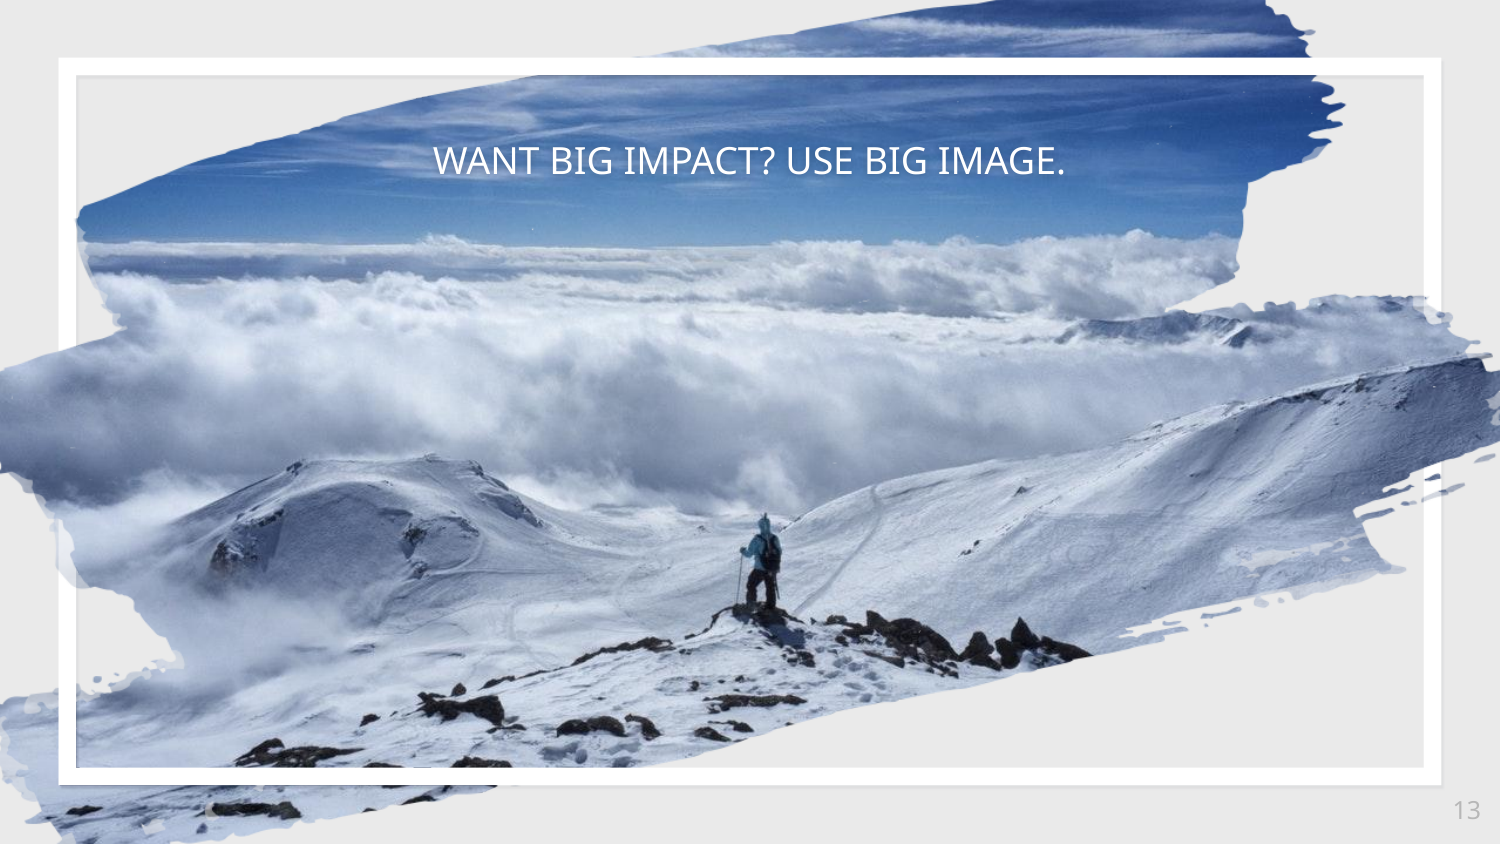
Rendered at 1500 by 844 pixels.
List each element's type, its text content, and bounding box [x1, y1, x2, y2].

title WANT BIG IMPACT? USE BIG IMAGE. [79, 127, 1420, 192]
picture [0, 0, 1500, 844]
slide_number 13 [1391, 779, 1482, 844]
